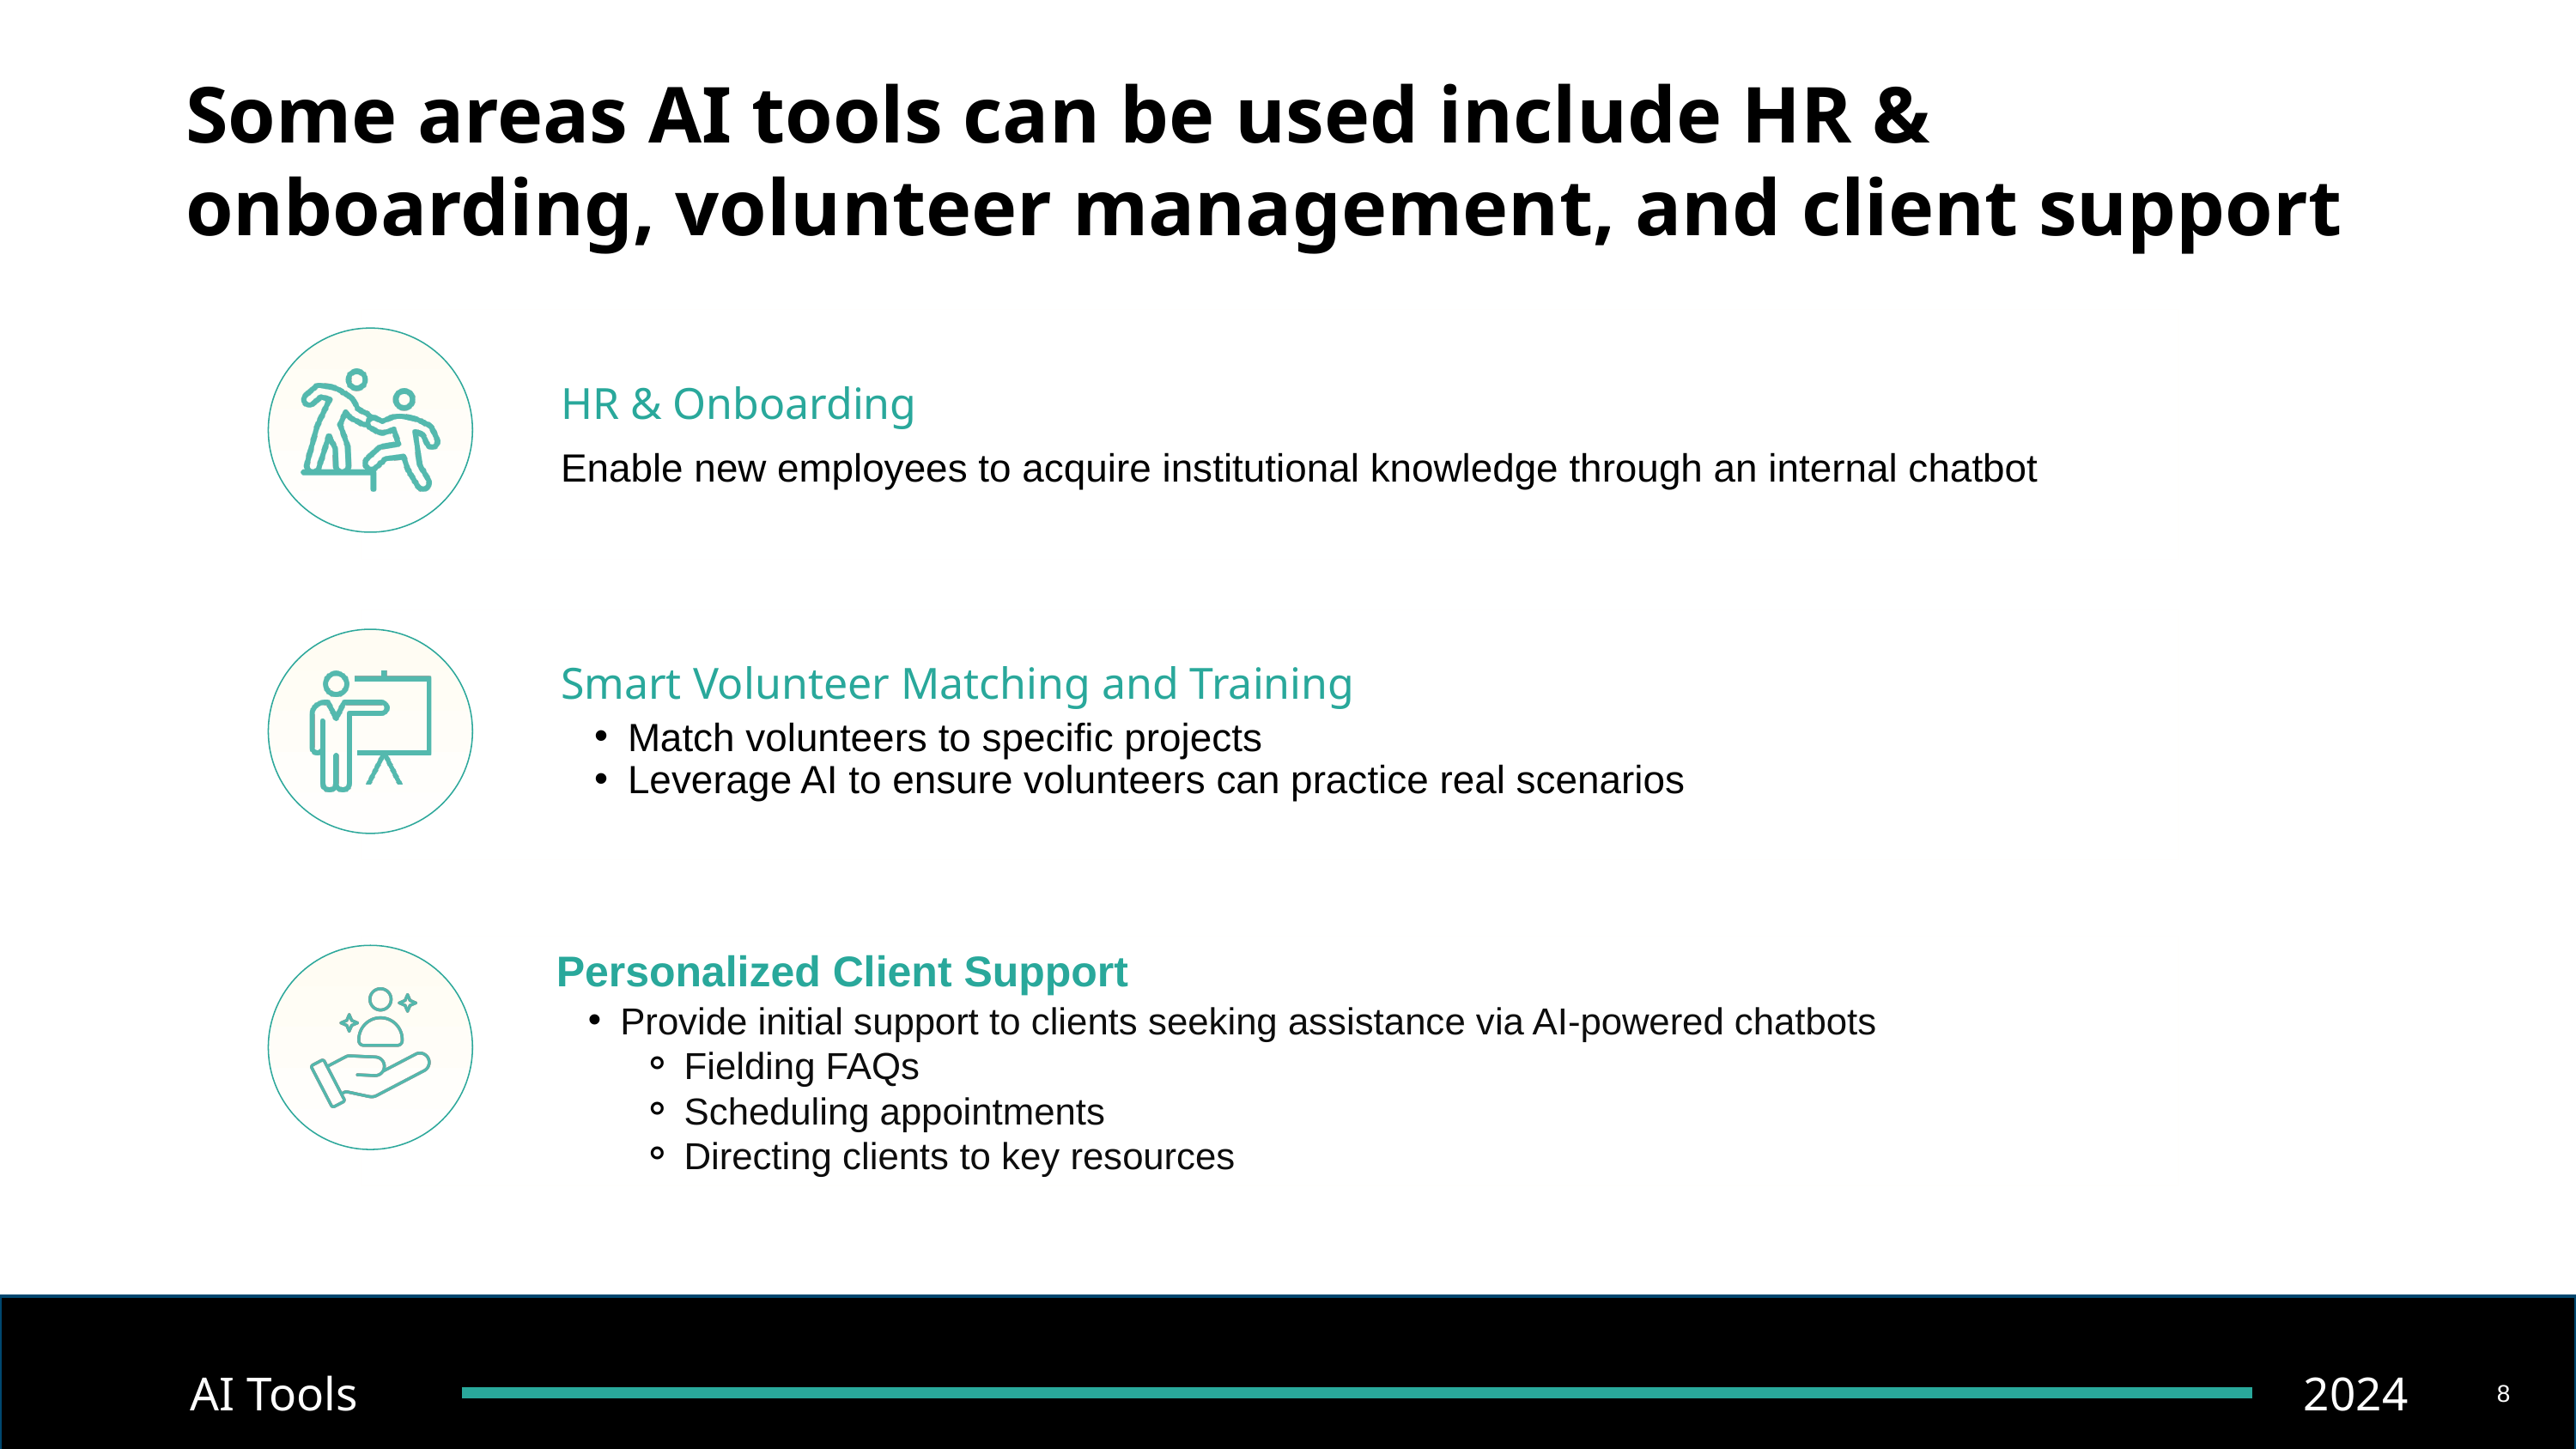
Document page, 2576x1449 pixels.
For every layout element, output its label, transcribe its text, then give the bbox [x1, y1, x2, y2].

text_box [268, 944, 473, 1150]
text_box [361, 936, 2179, 1186]
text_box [268, 327, 473, 533]
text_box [268, 628, 473, 834]
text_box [361, 309, 2179, 560]
title Some areas AI tools can be used include HR & onboarding, volunteer management, and client support [178, 37, 2398, 279]
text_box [361, 609, 2179, 860]
